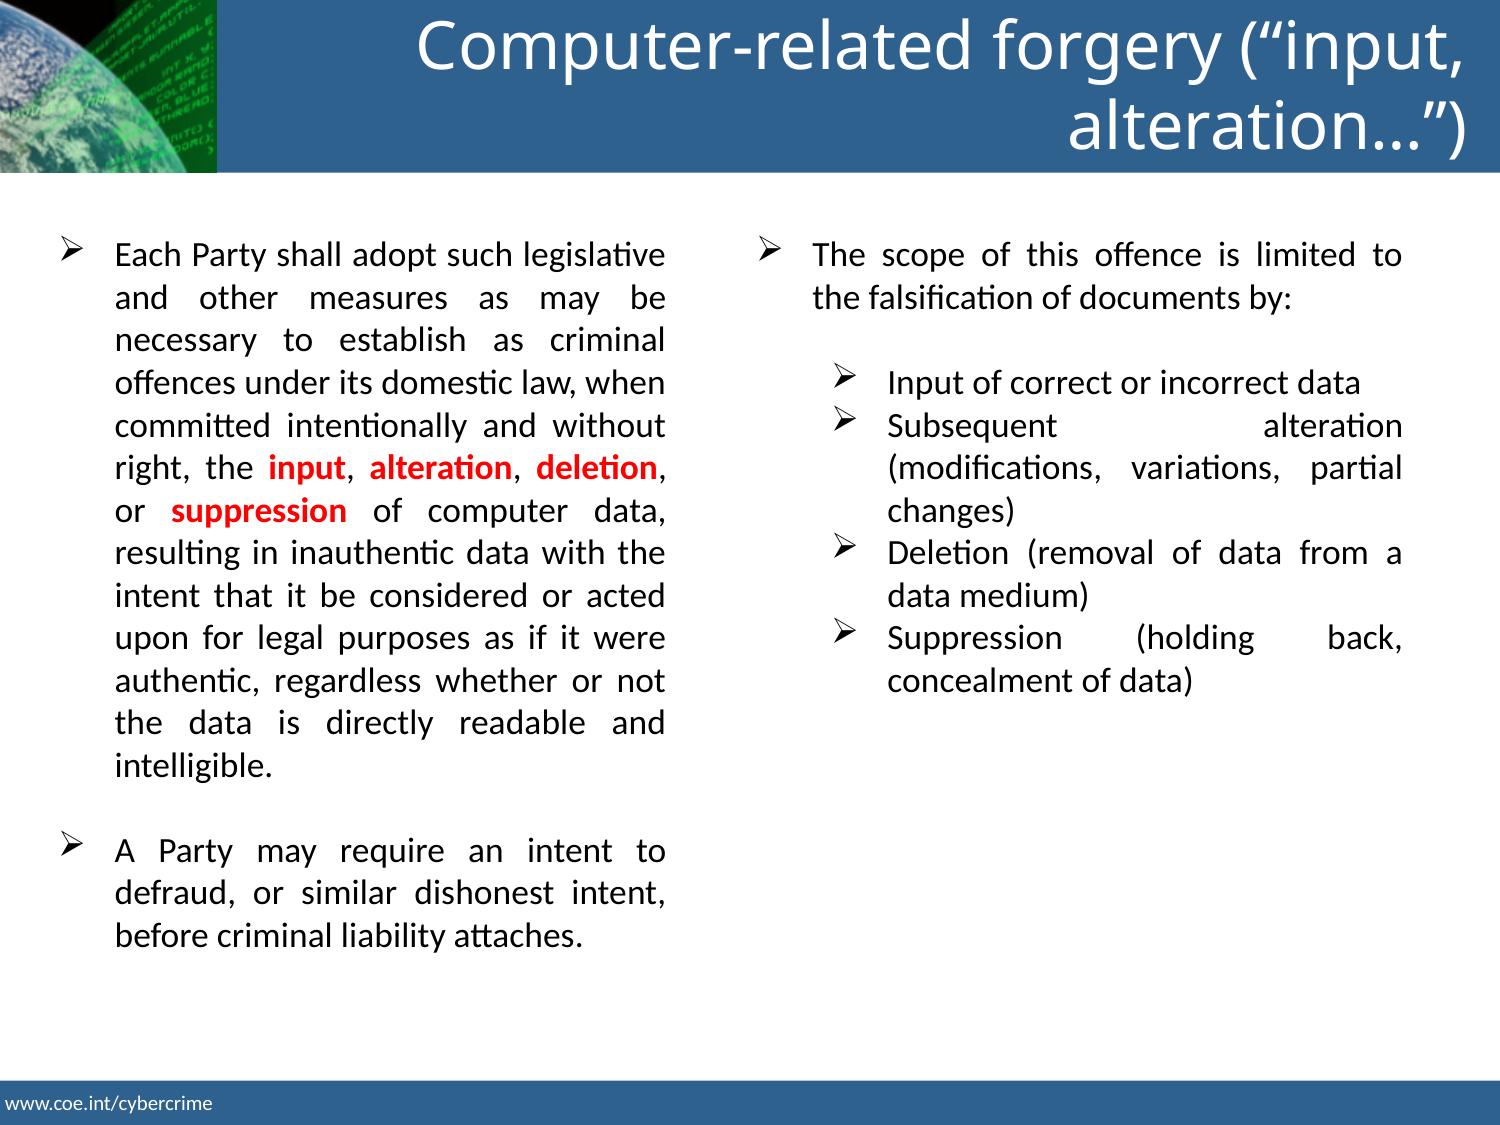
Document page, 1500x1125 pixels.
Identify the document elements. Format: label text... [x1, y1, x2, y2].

text_box Computer-related forgery (“input, alteration…”) [230, 0, 1483, 171]
picture [0, 0, 217, 173]
text_box Each Party shall adopt such legislative and other measures as may be necessary to establish as criminal offences under its domestic law, when committed intentionally and without right, the input, alteration, deletion, or suppression of computer data, resulting in inauthentic data with the intent that it be considered or acted upon for legal purposes as if it were authentic, regardless whether or not the data is directly readable and intelligible. A Party may require an intent to defraud, or similar dishonest intent, before criminal liability attaches. [43, 224, 682, 962]
text_box The scope of this offence is limited to the falsification of documents by: Input of correct or incorrect data Subsequent alteration (modifications, variations, partial changes) Deletion (removal of data from a data medium) Suppression (holding back, concealment of data) [741, 224, 1419, 707]
